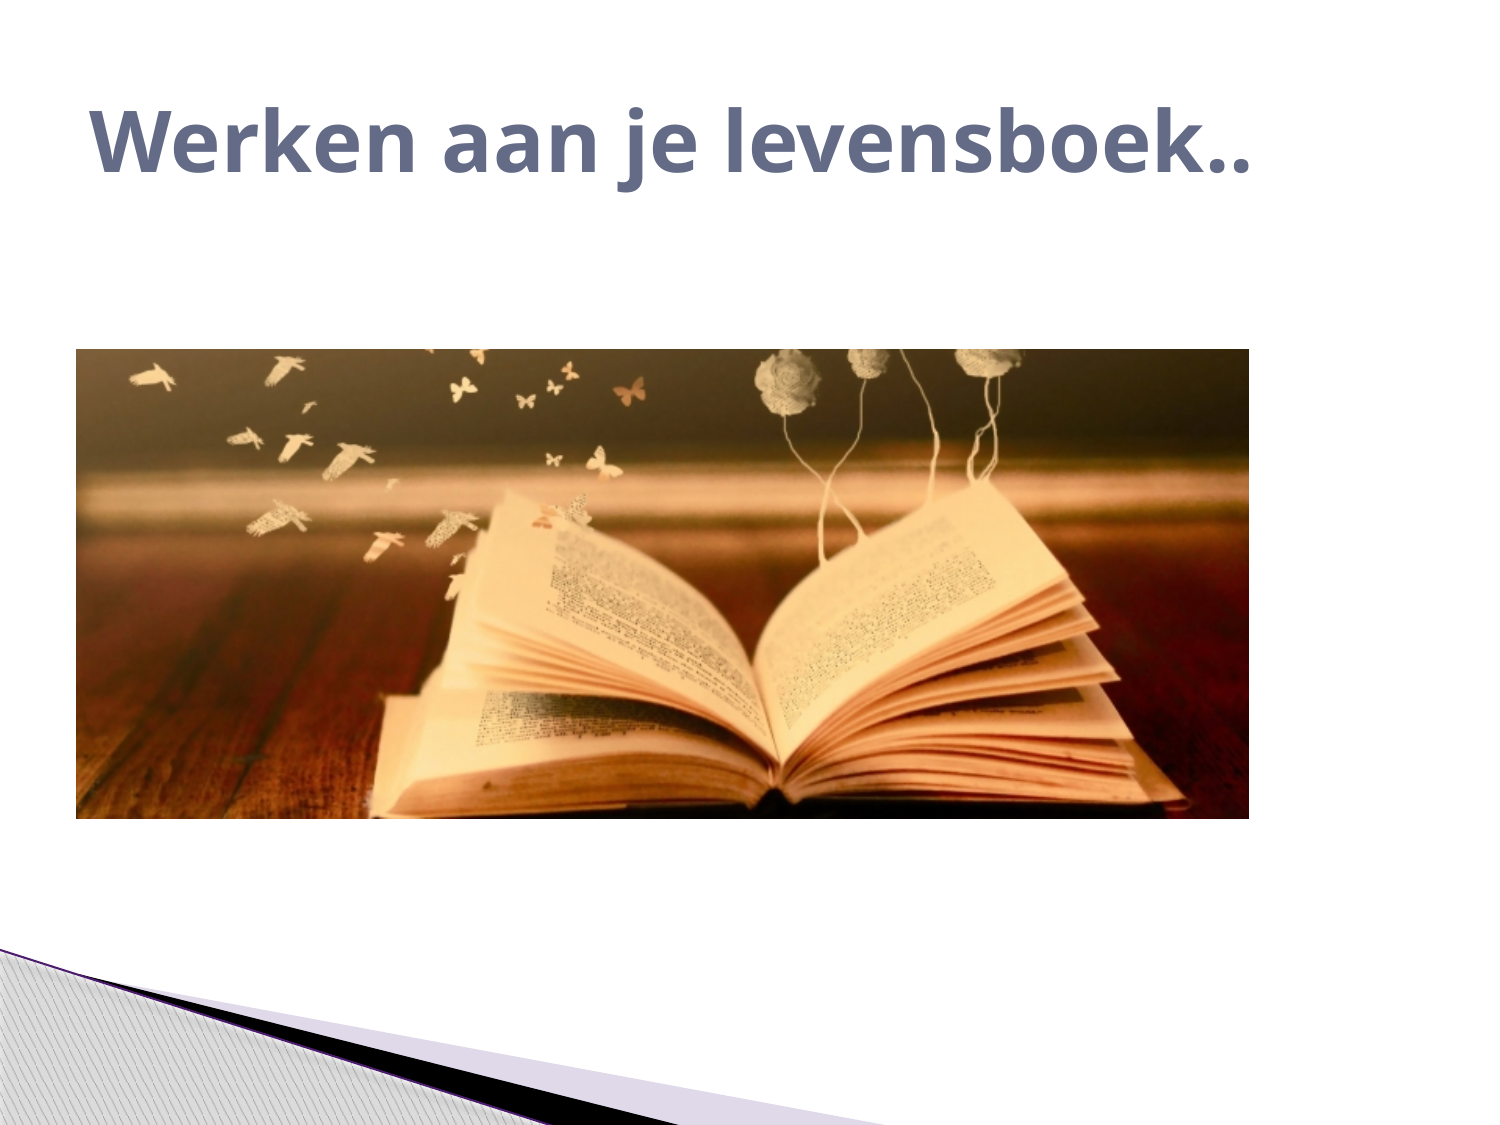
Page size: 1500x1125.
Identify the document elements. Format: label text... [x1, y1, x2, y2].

title Werken aan je levensboek.. [75, 45, 1425, 233]
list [76, 349, 1249, 819]
